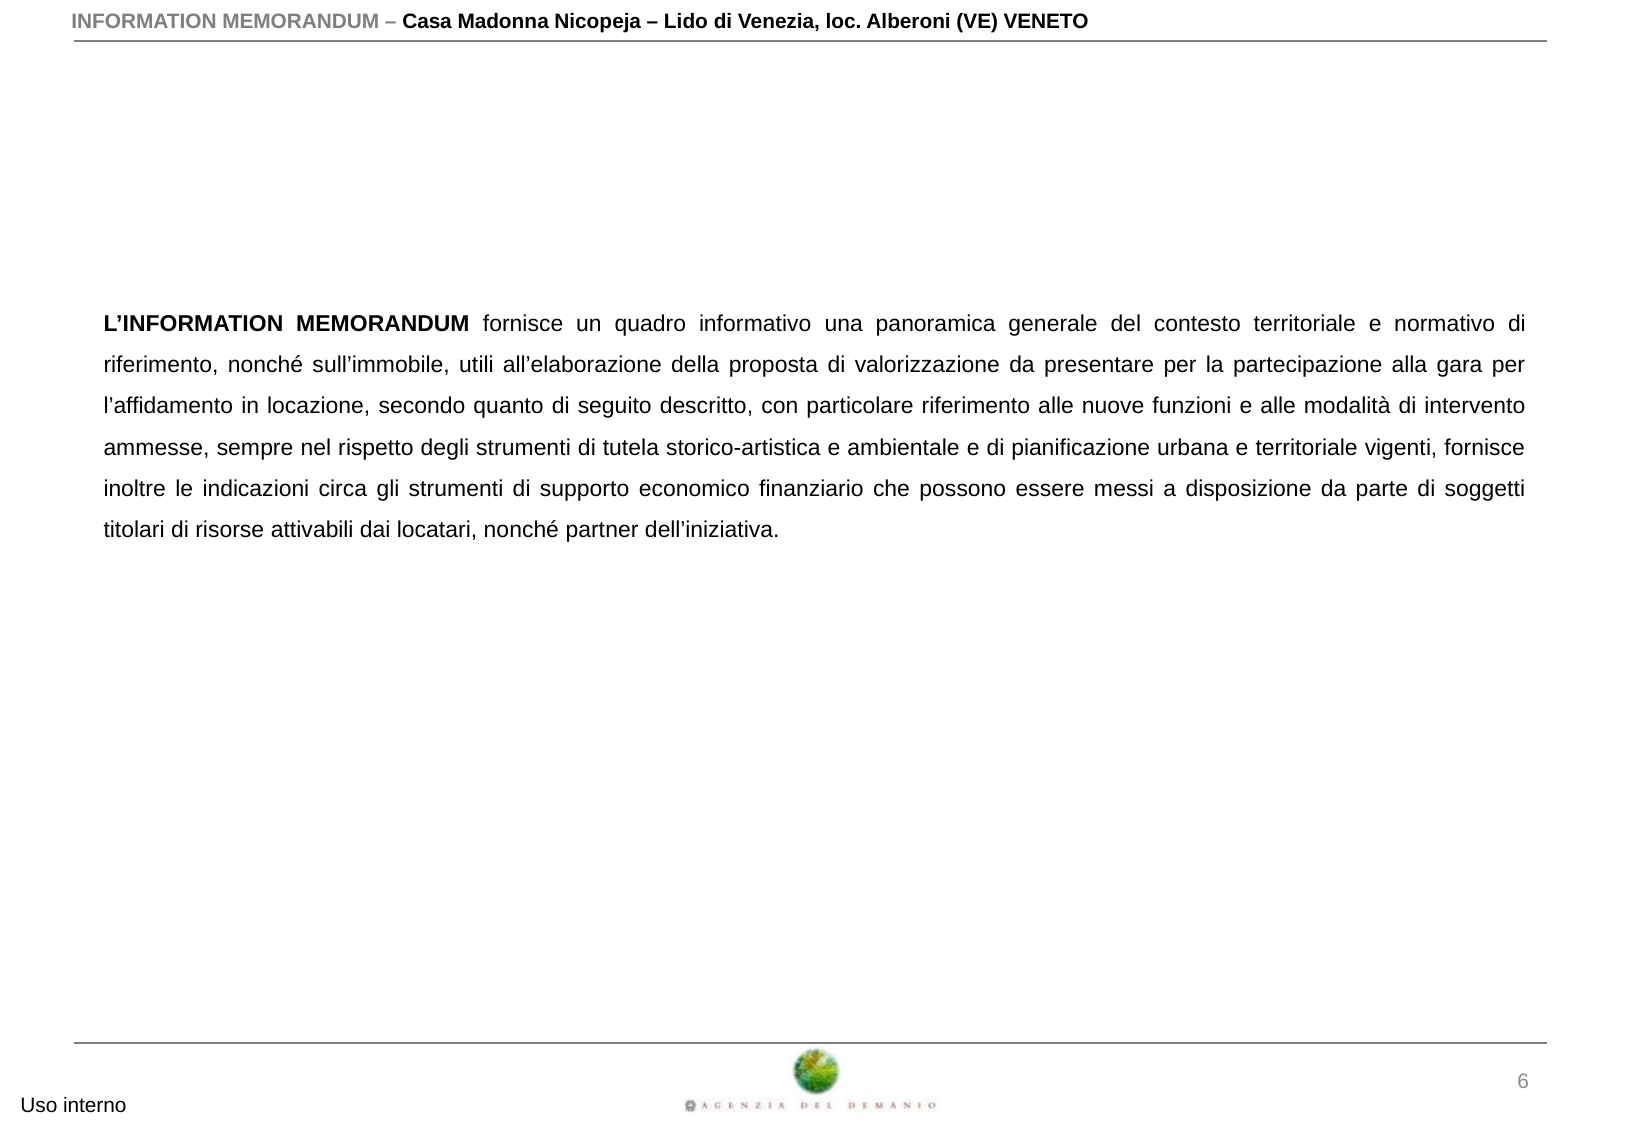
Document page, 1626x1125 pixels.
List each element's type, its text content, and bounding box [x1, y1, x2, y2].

picture [676, 1044, 944, 1118]
text_box L’INFORMATION MEMORANDUM fornisce un quadro informativo una panoramica generale del contesto territoriale e normativo di riferimento, nonché sull’immobile, utili all’elaborazione della proposta di valorizzazione da presentare per la partecipazione alla gara per l’affidamento in locazione, secondo quanto di seguito descritto, con particolare riferimento alle nuove funzioni e alle modalità di intervento ammesse, sempre nel rispetto degli strumenti di tutela storico-artistica e ambientale e di pianificazione urbana e territoriale vigenti, fornisce inoltre le indicazioni circa gli strumenti di supporto economico finanziario che possono essere messi a disposizione da parte di soggetti titolari di risorse attivabili dai locatari, nonché partner dell’iniziativa. [88, 193, 1542, 550]
slide_number 6 [1164, 1049, 1544, 1110]
